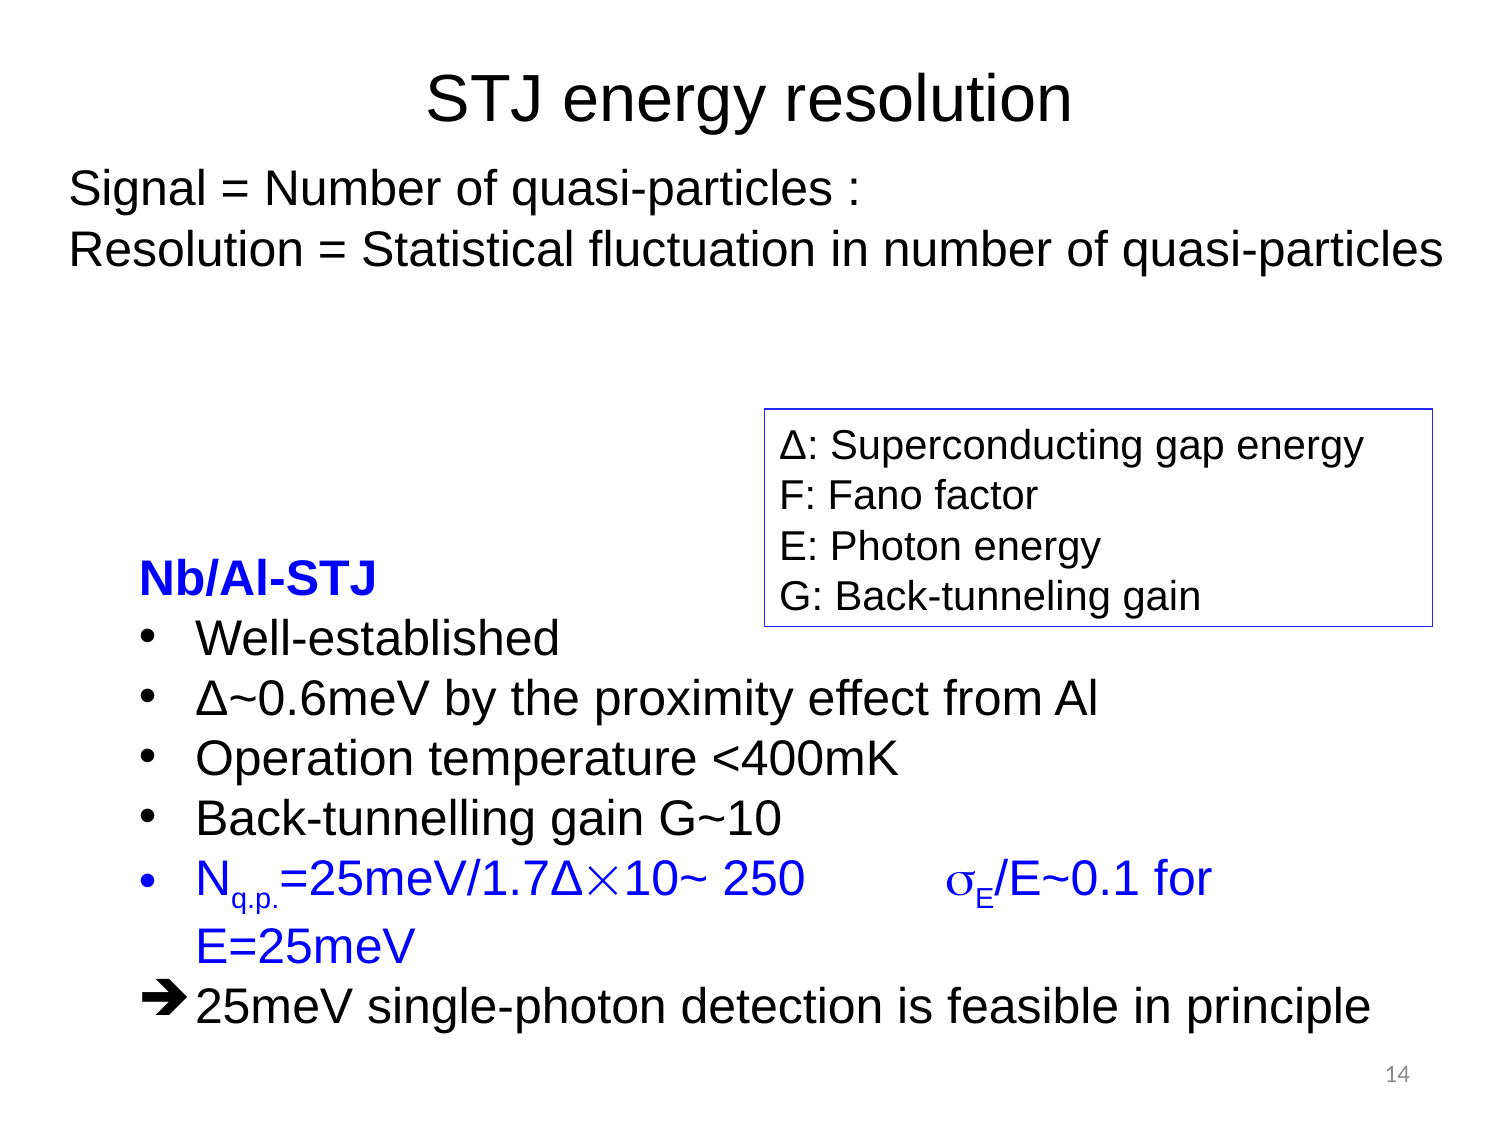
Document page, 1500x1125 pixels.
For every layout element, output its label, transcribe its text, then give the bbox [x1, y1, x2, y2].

text_box Δ: Superconducting gap energy F: Fano factor E: Photon energy G: Back-tunneling gain [764, 409, 1433, 538]
text_box Nb/Al-STJ Well-established Δ~0.6meV by the proximity effect from Al Operation temperature <400mK Back-tunnelling gain G~10 Nq.p.=25meV/1.7Δ10~ 250 E/E~0.1 for E=25meV 25meV single-photon detection is feasible in principle [123, 538, 1457, 1042]
text_box STJ energy resolution [74, 35, 1425, 161]
slide_number 14 [1074, 1042, 1425, 1103]
